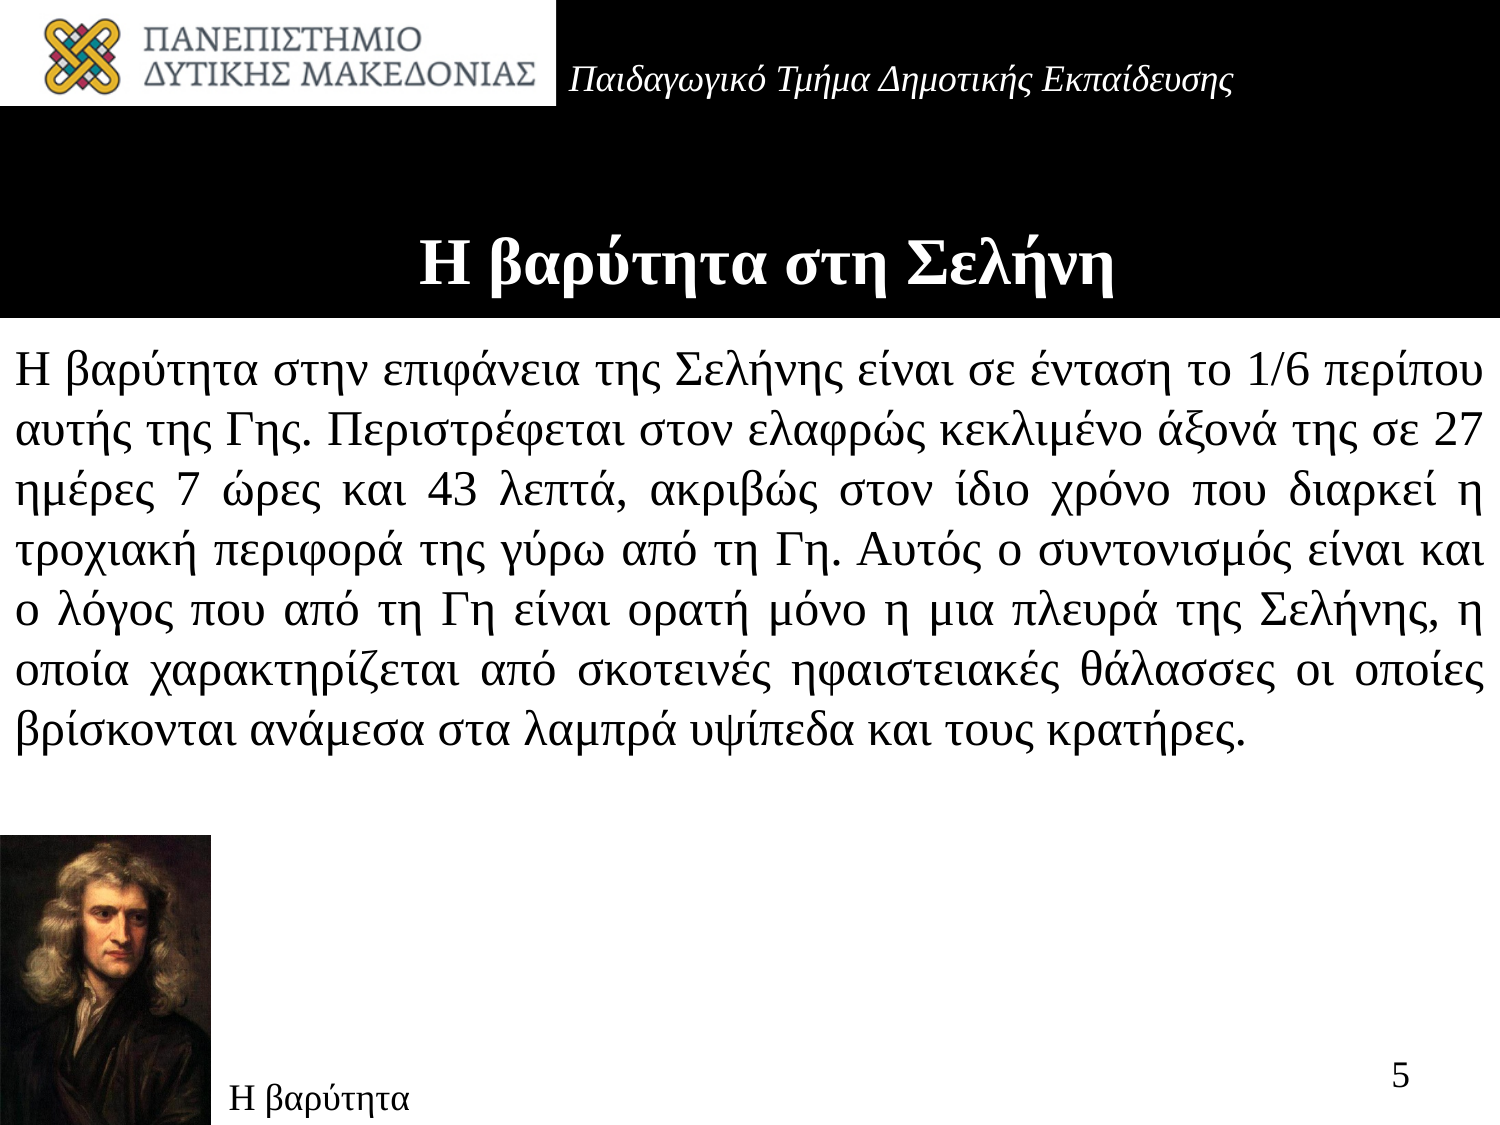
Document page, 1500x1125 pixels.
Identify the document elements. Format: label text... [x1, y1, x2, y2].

slide_number 5 [1074, 1042, 1425, 1103]
footer Η βαρύτητα [215, 1065, 557, 1125]
title Η βαρύτητα στη Σελήνη [93, 164, 1444, 328]
text_box Η βαρύτητα στην επιφάνεια της Σελήνης είναι σε ένταση το 1/6 περίπου αυτής της Γης. Περιστρέφεται στον ελαφρώς κεκλιμένο άξονά της σε 27 ημέρες 7 ώρες και 43 λεπτά, ακριβώς στον ίδιο χρόνο που διαρκεί η τροχιακή περιφορά της γύρω από τη Γη. Αυτός ο συντονισμός είναι και ο λόγος που από τη Γη είναι ορατή μόνο η μια πλευρά της Σελήνης, η οποία χαρακτηρίζεται από σκοτεινές ηφαιστειακές θάλασσες οι οποίες βρίσκονται ανάμεσα στα λαμπρά υψίπεδα και τους κρατήρες. [0, 328, 1500, 763]
text_box Παιδαγωγικό Τμήμα Δημοτικής Εκπαίδευσης [561, 46, 1250, 107]
picture [0, 834, 212, 1125]
text_box [0, 0, 1500, 318]
picture [0, 0, 557, 106]
